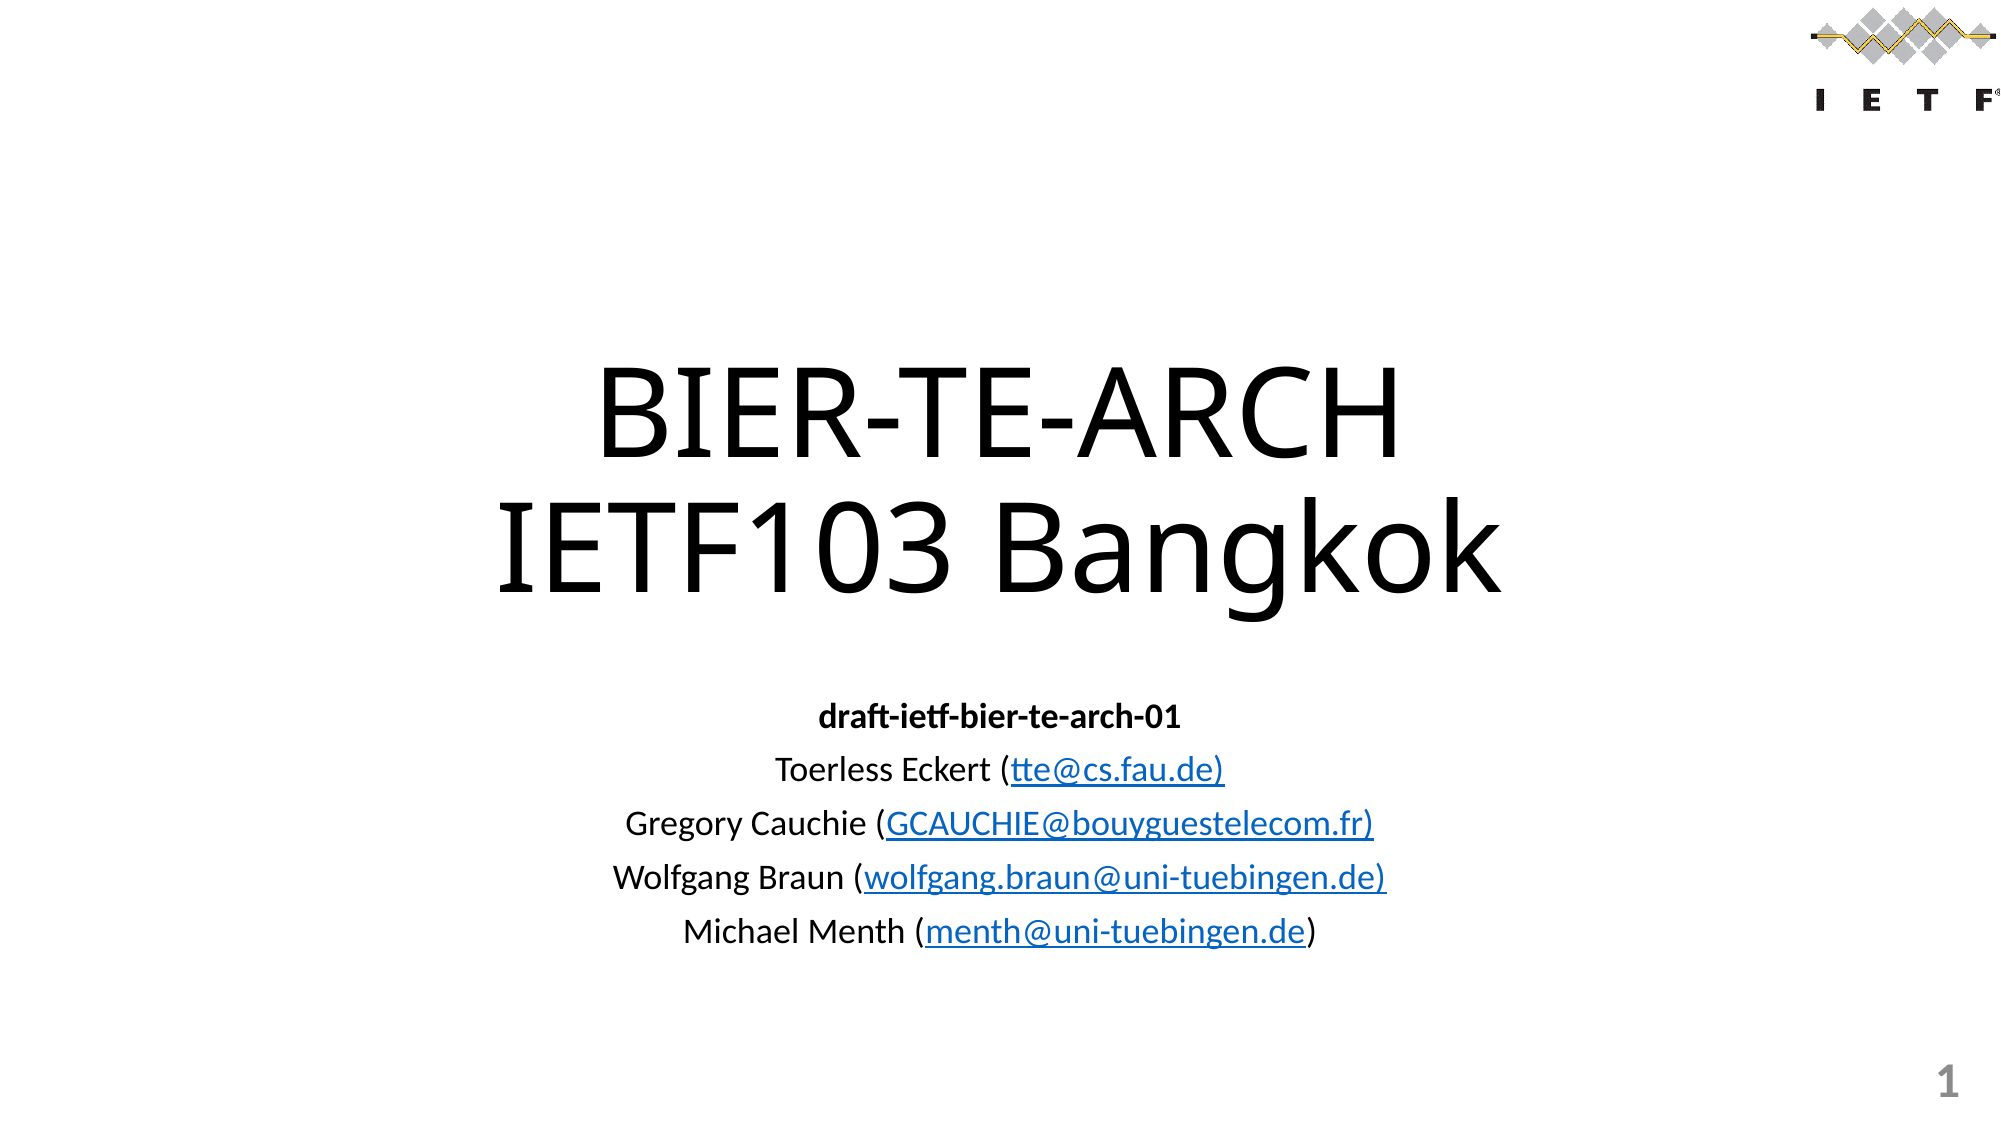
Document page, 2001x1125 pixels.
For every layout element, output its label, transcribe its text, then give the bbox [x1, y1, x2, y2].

title BIER-TE-ARCH IETF103 Bangkok [249, 188, 1750, 627]
picture [1796, 0, 2001, 118]
slide_number 1 [1866, 1047, 1975, 1108]
subtitle draft-ietf-bier-te-arch-01 Toerless Eckert (tte@cs.fau.de) Gregory Cauchie (GCAUCHIE@bouyguestelecom.fr) Wolfgang Braun (wolfgang.braun@uni-tuebingen.de) Michael Menth (menth@uni-tuebingen.de) [249, 689, 1750, 962]
